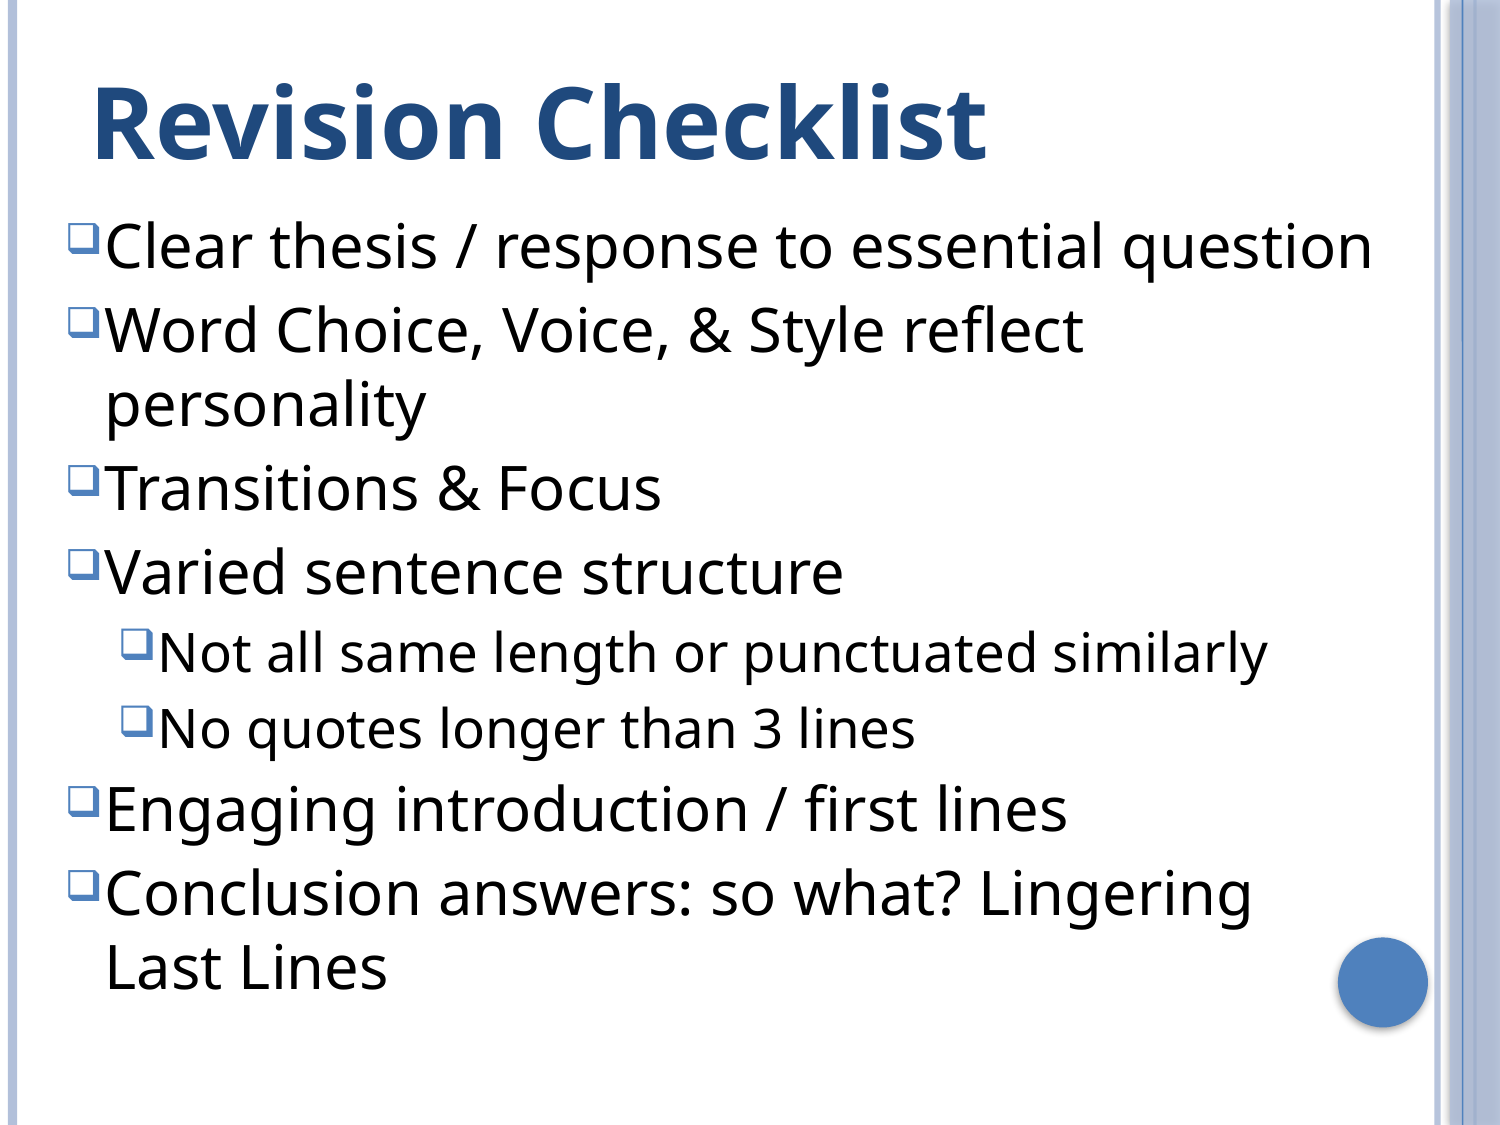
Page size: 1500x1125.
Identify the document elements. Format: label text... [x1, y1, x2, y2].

title Revision Checklist [75, 0, 1425, 188]
list Clear thesis / response to essential question Word Choice, Voice, & Style reflect personality Transitions & Focus Varied sentence structure Not all same length or punctuated similarly No quotes longer than 3 lines Engaging introduction / first lines Conclusion answers: so what? Lingering Last Lines [50, 200, 1400, 1038]
